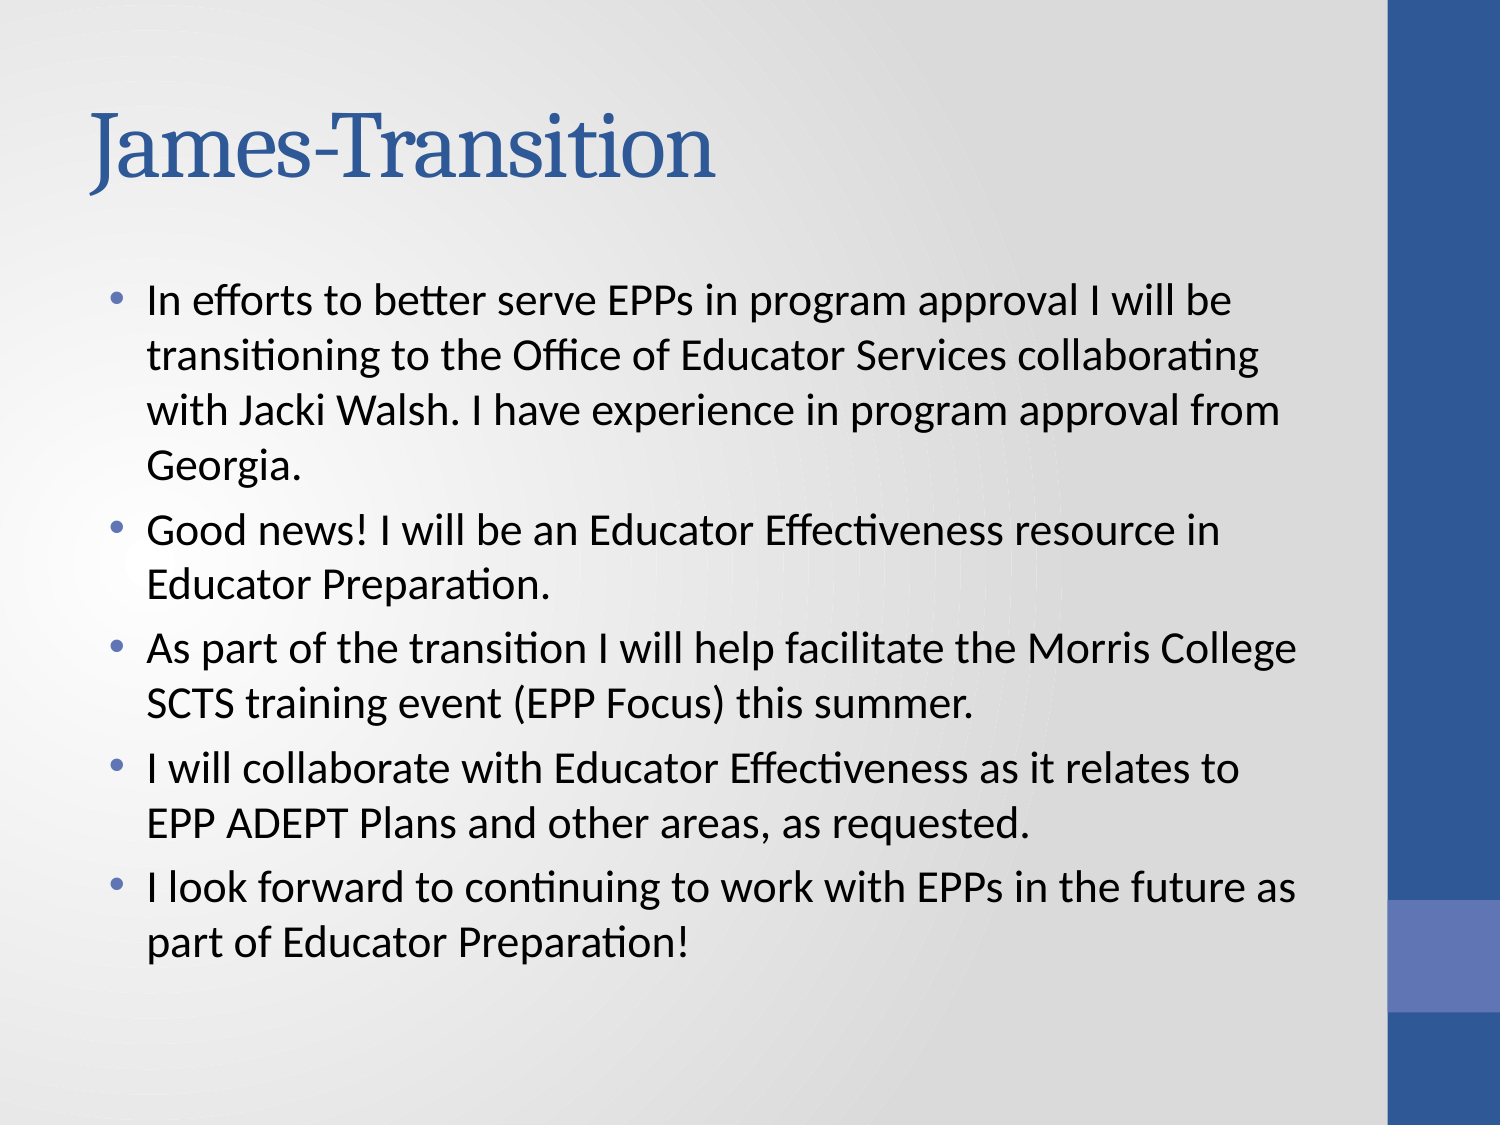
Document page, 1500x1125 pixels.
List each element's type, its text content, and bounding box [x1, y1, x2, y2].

list In efforts to better serve EPPs in program approval I will be transitioning to the Office of Educator Services collaborating with Jacki Walsh. I have experience in program approval from Georgia. Good news! I will be an Educator Effectiveness resource in Educator Preparation. As part of the transition I will help facilitate the Morris College SCTS training event (EPP Focus) this summer. I will collaborate with Educator Effectiveness as it relates to EPP ADEPT Plans and other areas, as requested. I look forward to continuing to work with EPPs in the future as part of Educator Preparation! [75, 262, 1325, 1050]
title James-Transition [75, 45, 1325, 233]
